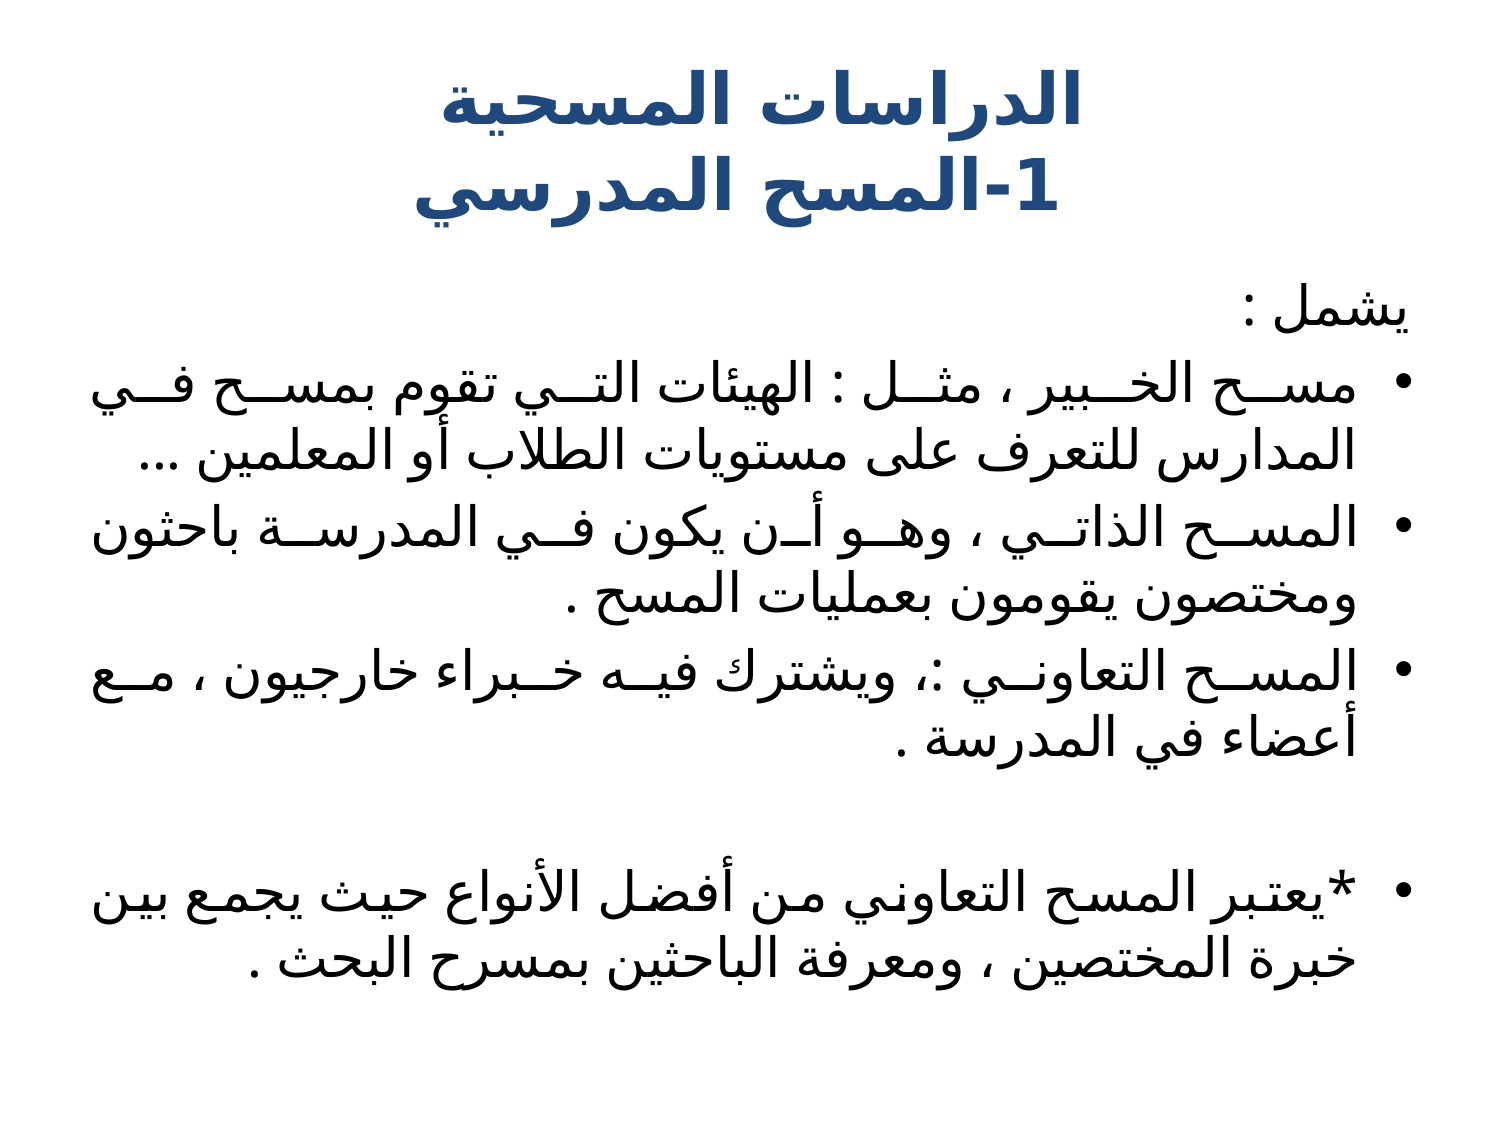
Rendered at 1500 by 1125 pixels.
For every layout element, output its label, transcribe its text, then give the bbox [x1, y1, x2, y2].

title الدراسات المسحية 1-المسح المدرسي [75, 45, 1425, 233]
list يشمل : مسح الخبير ، مثل : الهيئات التي تقوم بمسح في المدارس للتعرف على مستويات الطلاب أو المعلمين ... المسح الذاتي ، وهو أن يكون في المدرسة باحثون ومختصون يقومون بعمليات المسح . المسح التعاوني :، ويشترك فيه خبراء خارجيون ، مع أعضاء في المدرسة . *يعتبر المسح التعاوني من أفضل الأنواع حيث يجمع بين خبرة المختصين ، ومعرفة الباحثين بمسرح البحث . [75, 262, 1425, 1005]
